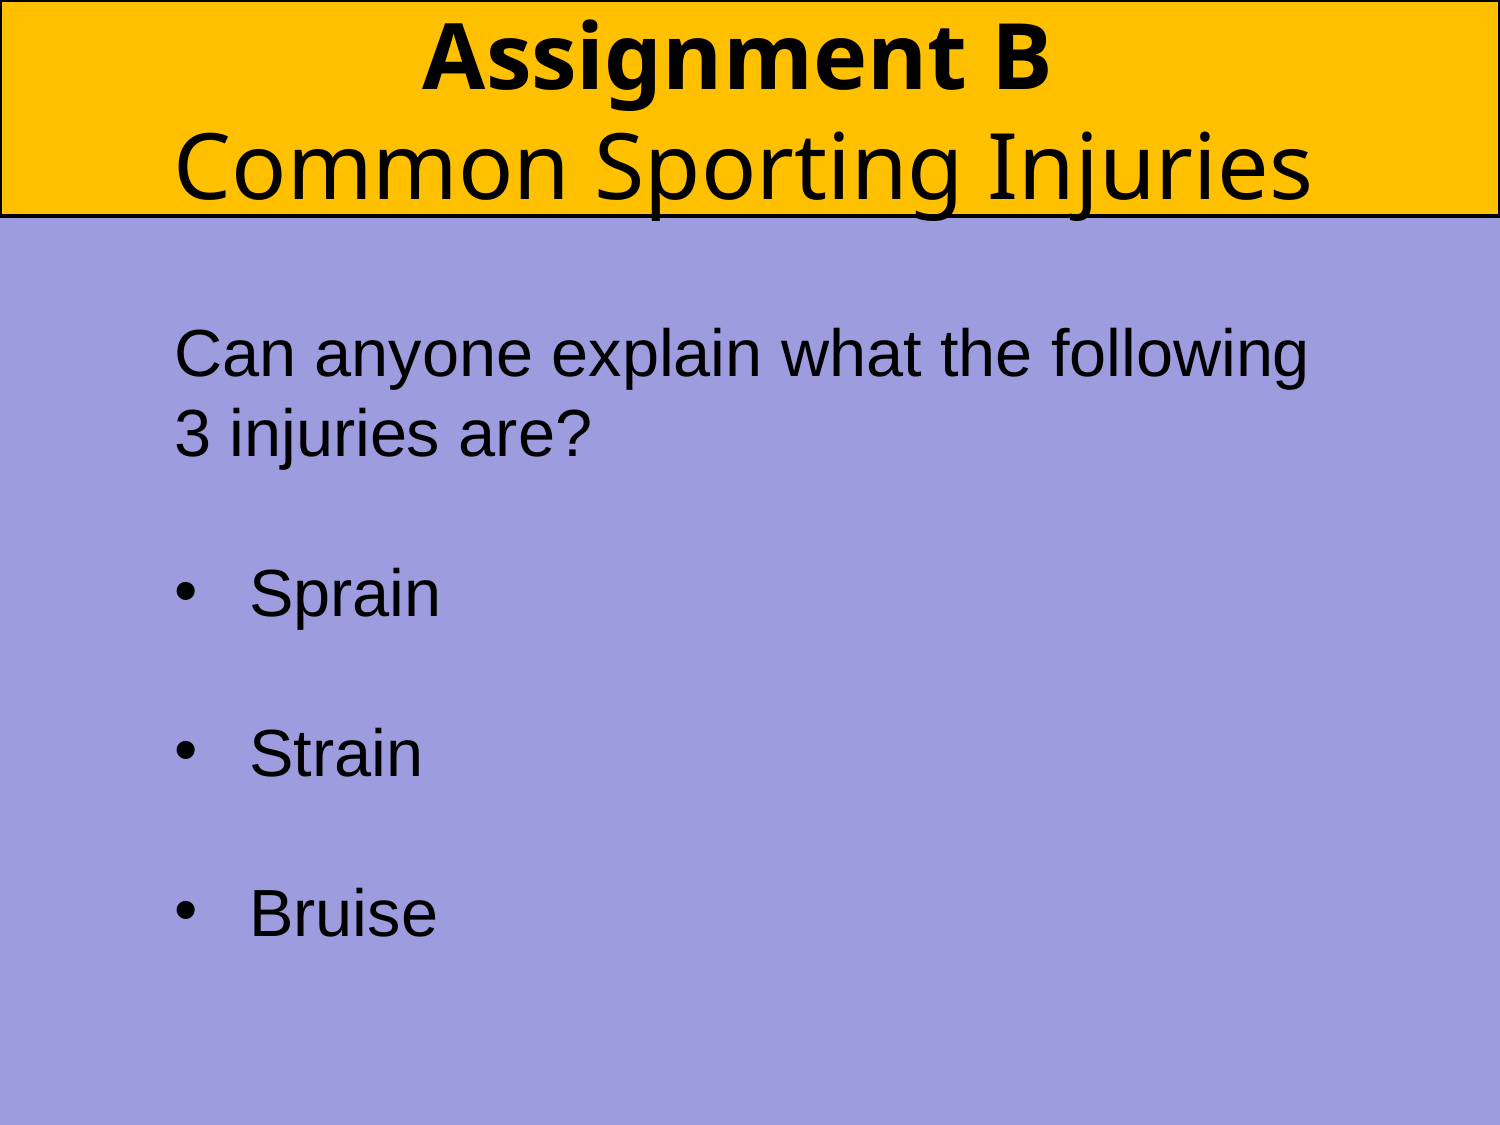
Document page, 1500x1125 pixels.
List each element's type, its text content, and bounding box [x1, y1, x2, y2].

text_box Can anyone explain what the following 3 injuries are? Sprain Strain Bruise [159, 302, 1341, 957]
title Assignment B Common Sporting Injuries [0, 0, 1500, 218]
